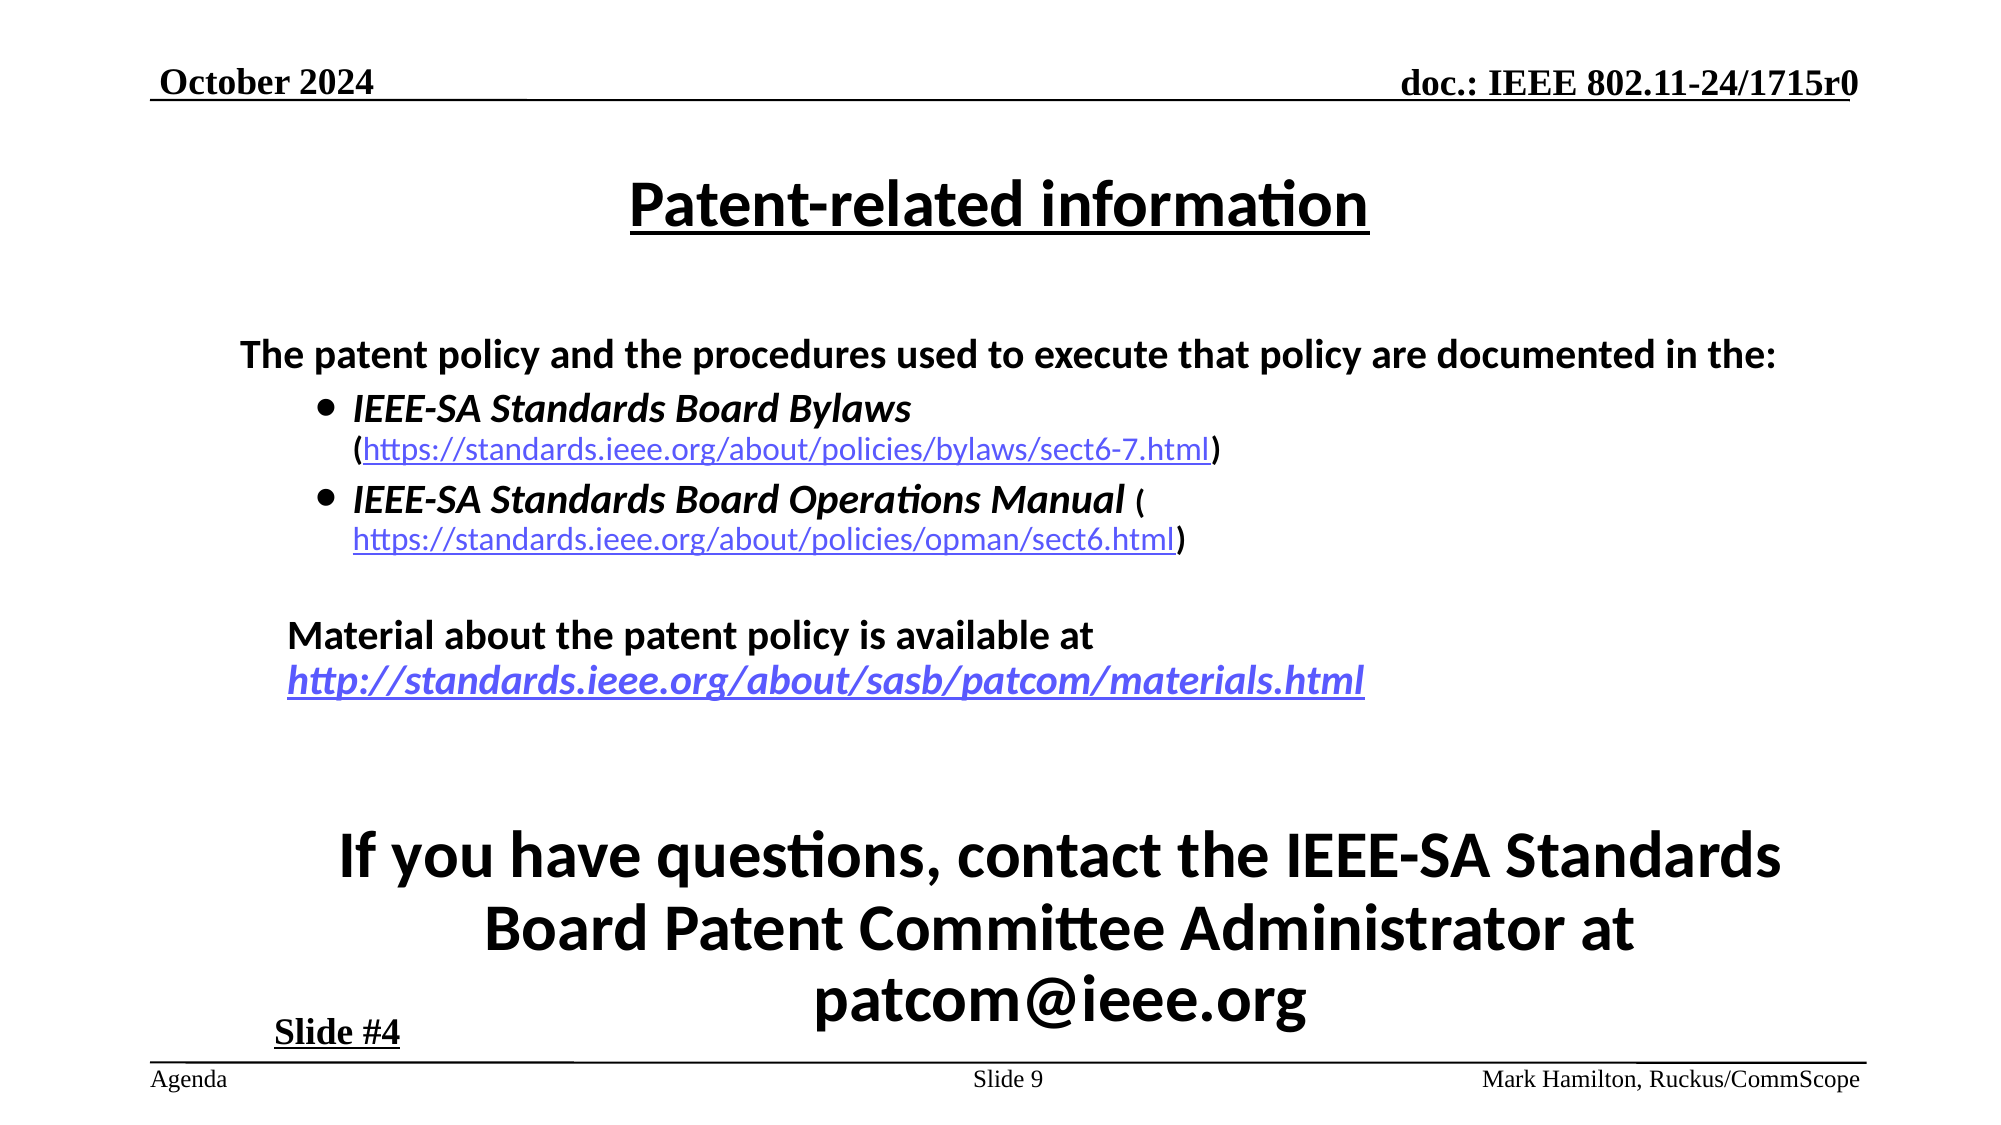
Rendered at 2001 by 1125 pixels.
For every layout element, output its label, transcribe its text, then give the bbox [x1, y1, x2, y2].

title Patent-related information [149, 112, 1850, 288]
list The patent policy and the procedures used to execute that policy are documented in the: IEEE-SA Standards Board Bylaws (https://standards.ieee.org/about/policies/bylaws/sect6-7.html) IEEE-SA Standards Board Operations Manual (https://standards.ieee.org/about/policies/opman/sect6.html) Material about the patent policy is available at http://standards.ieee.org/about/sasb/patcom/materials.html If you have questions, contact the IEEE-SA Standards Board Patent Committee Administrator at patcom@ieee.org [149, 324, 1850, 1000]
text_box Slide #4 [259, 999, 416, 1060]
slide_number Slide 9 [950, 1061, 1067, 1123]
text_box [337, 99, 1688, 225]
